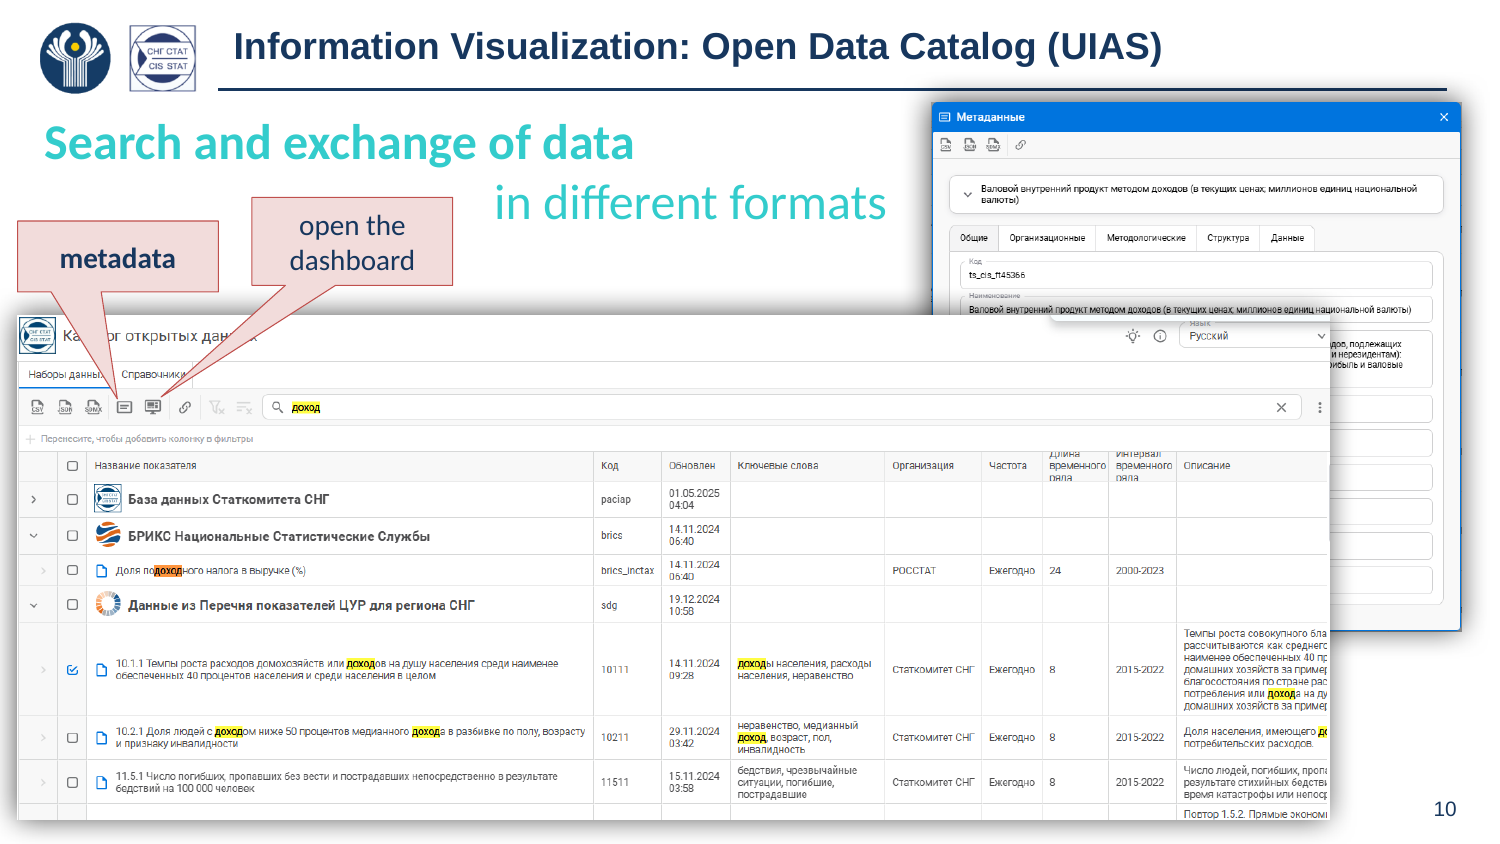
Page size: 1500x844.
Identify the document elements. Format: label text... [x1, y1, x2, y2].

text_box Search and exchange of data in different formats [29, 102, 928, 237]
text_box open the dashboard [249, 195, 455, 313]
picture [17, 102, 1463, 820]
picture [0, 0, 296, 190]
title Information Visualization: Open Data Catalog (UIAS) [218, 0, 1447, 90]
text_box metadata [15, 218, 221, 313]
